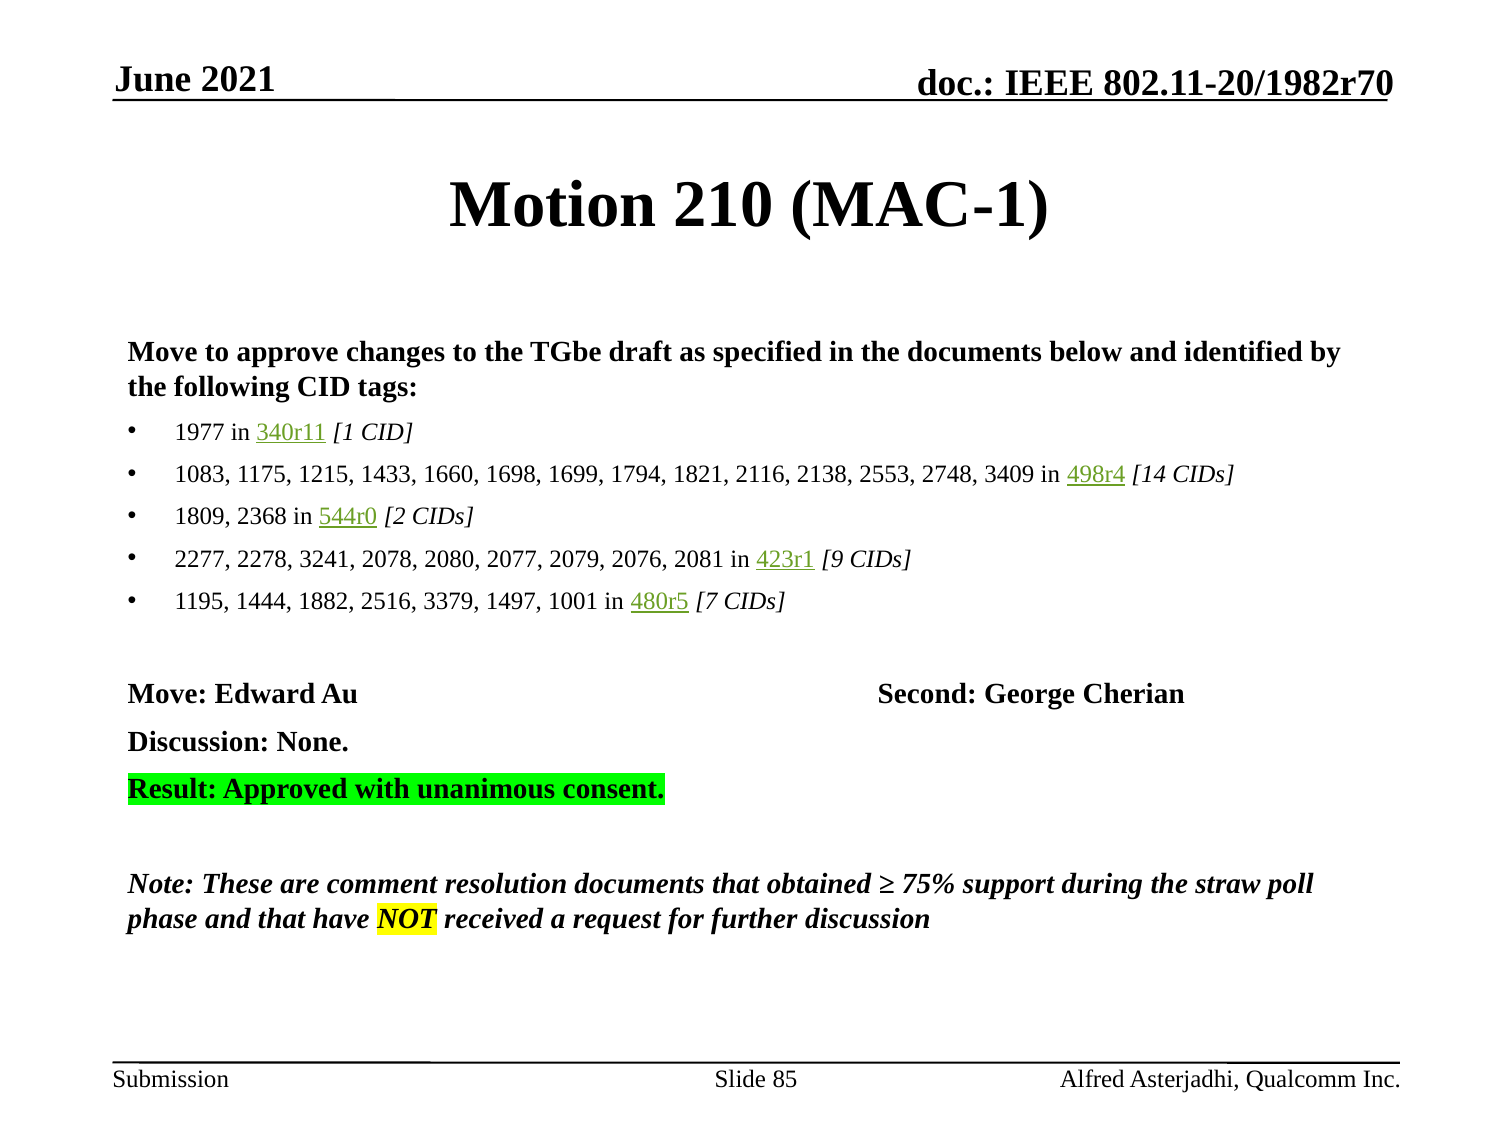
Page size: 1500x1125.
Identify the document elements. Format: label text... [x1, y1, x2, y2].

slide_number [114, 54, 423, 100]
list Move to approve changes to the TGbe draft as specified in the documents below and identified by the following CID tags: 1977 in 340r11 [1 CID] 1083, 1175, 1215, 1433, 1660, 1698, 1699, 1794, 1821, 2116, 2138, 2553, 2748, 3409 in 498r4 [14 CIDs] 1809, 2368 in 544r0 [2 CIDs] 2277, 2278, 3241, 2078, 2080, 2077, 2079, 2076, 2081 in 423r1 [9 CIDs] 1195, 1444, 1882, 2516, 3379, 1497, 1001 in 480r5 [7 CIDs] Move: Edward Au Second: George Cherian Discussion: None. Result: Approved with unanimous consent. Note: These are comment resolution documents that obtained ≥ 75% support during the straw poll phase and that have NOT received a request for further discussion [112, 324, 1388, 1063]
title Motion 210 (MAC-1) [112, 112, 1388, 288]
slide_number Slide 85 [712, 1061, 800, 1123]
footer Alfred Asterjadhi, Qualcomm Inc. [878, 1061, 1402, 1093]
